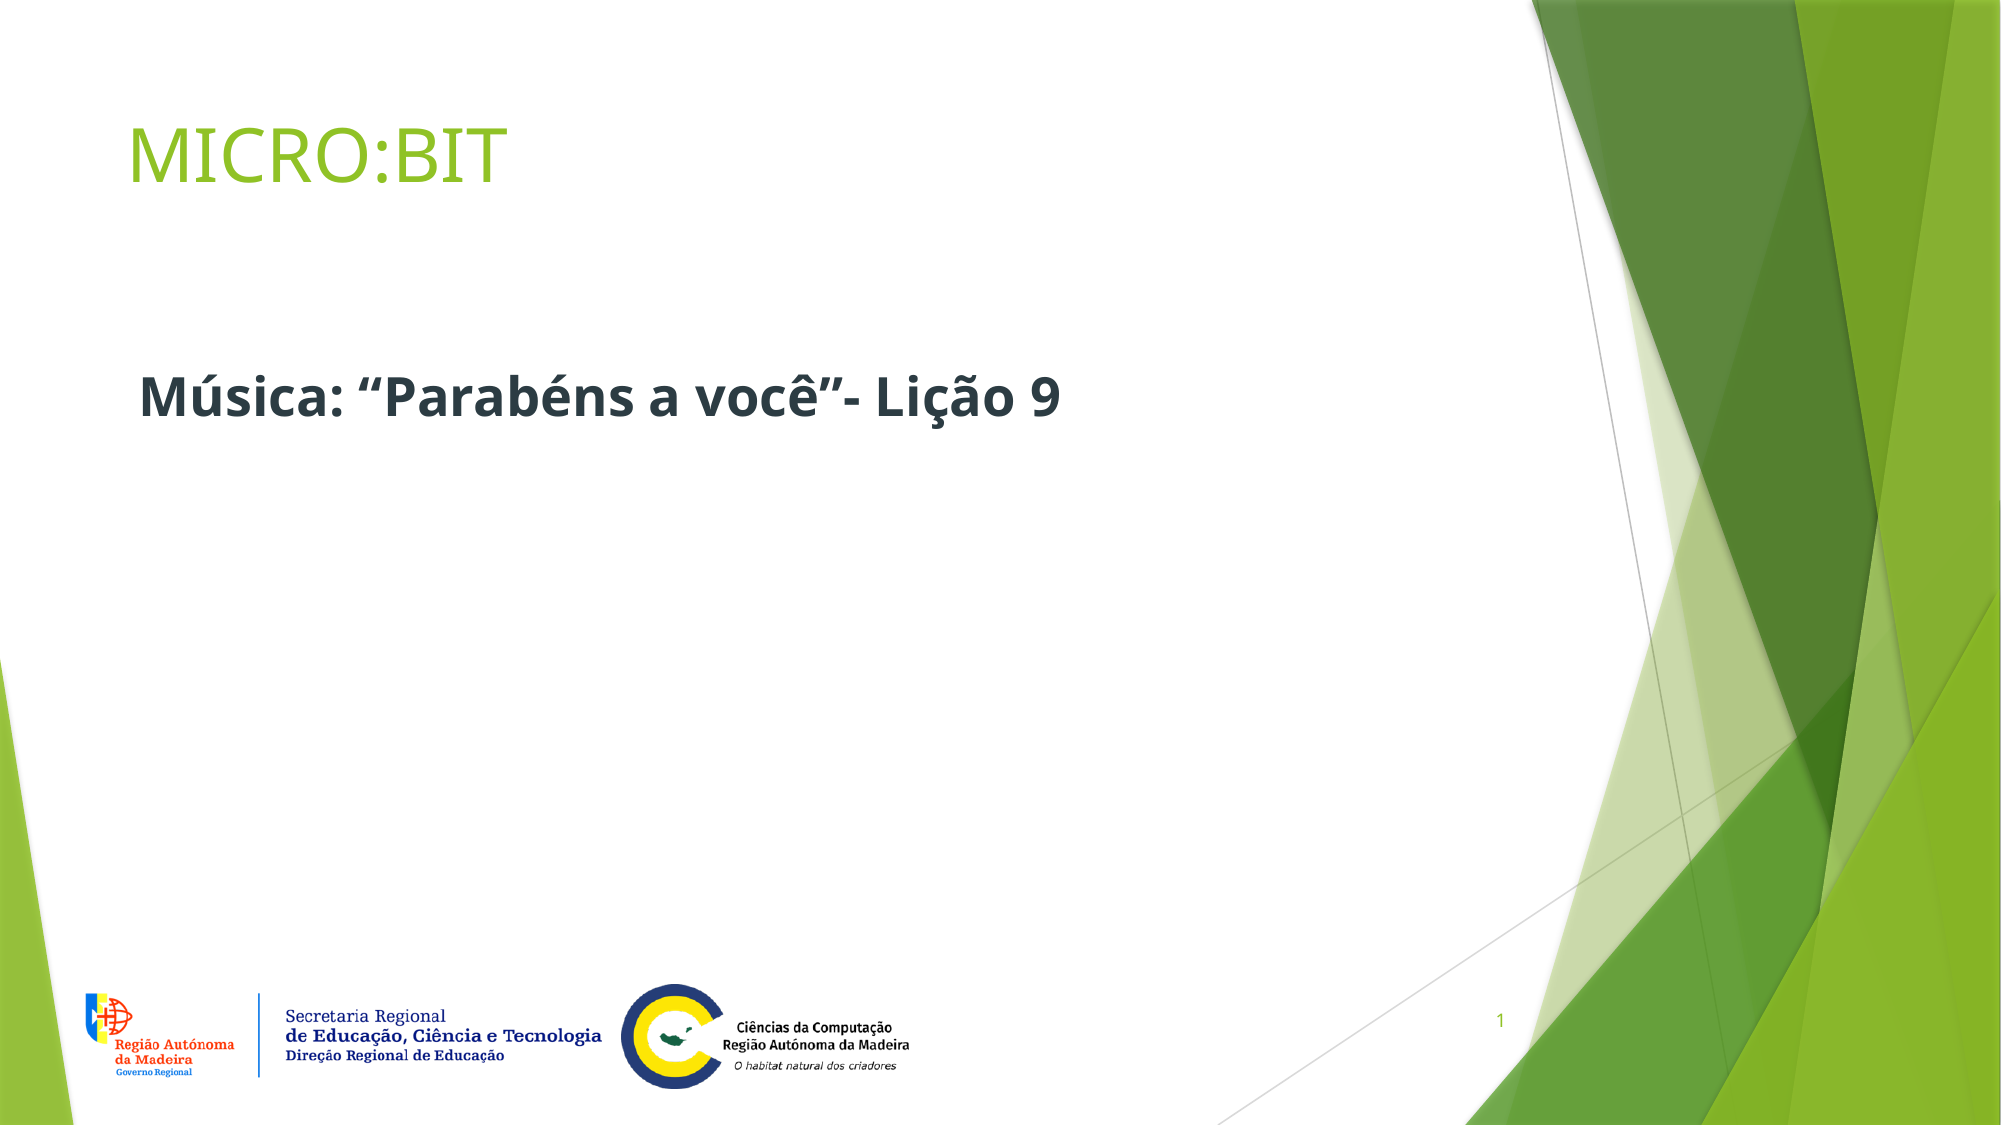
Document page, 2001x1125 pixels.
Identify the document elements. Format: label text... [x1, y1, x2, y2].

list Música: “Parabéns a você”- Lição 9 [111, 354, 1522, 992]
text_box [76, 983, 910, 1090]
title MICRO:BIT [111, 99, 1522, 317]
slide_number 1 [1409, 991, 1522, 1051]
